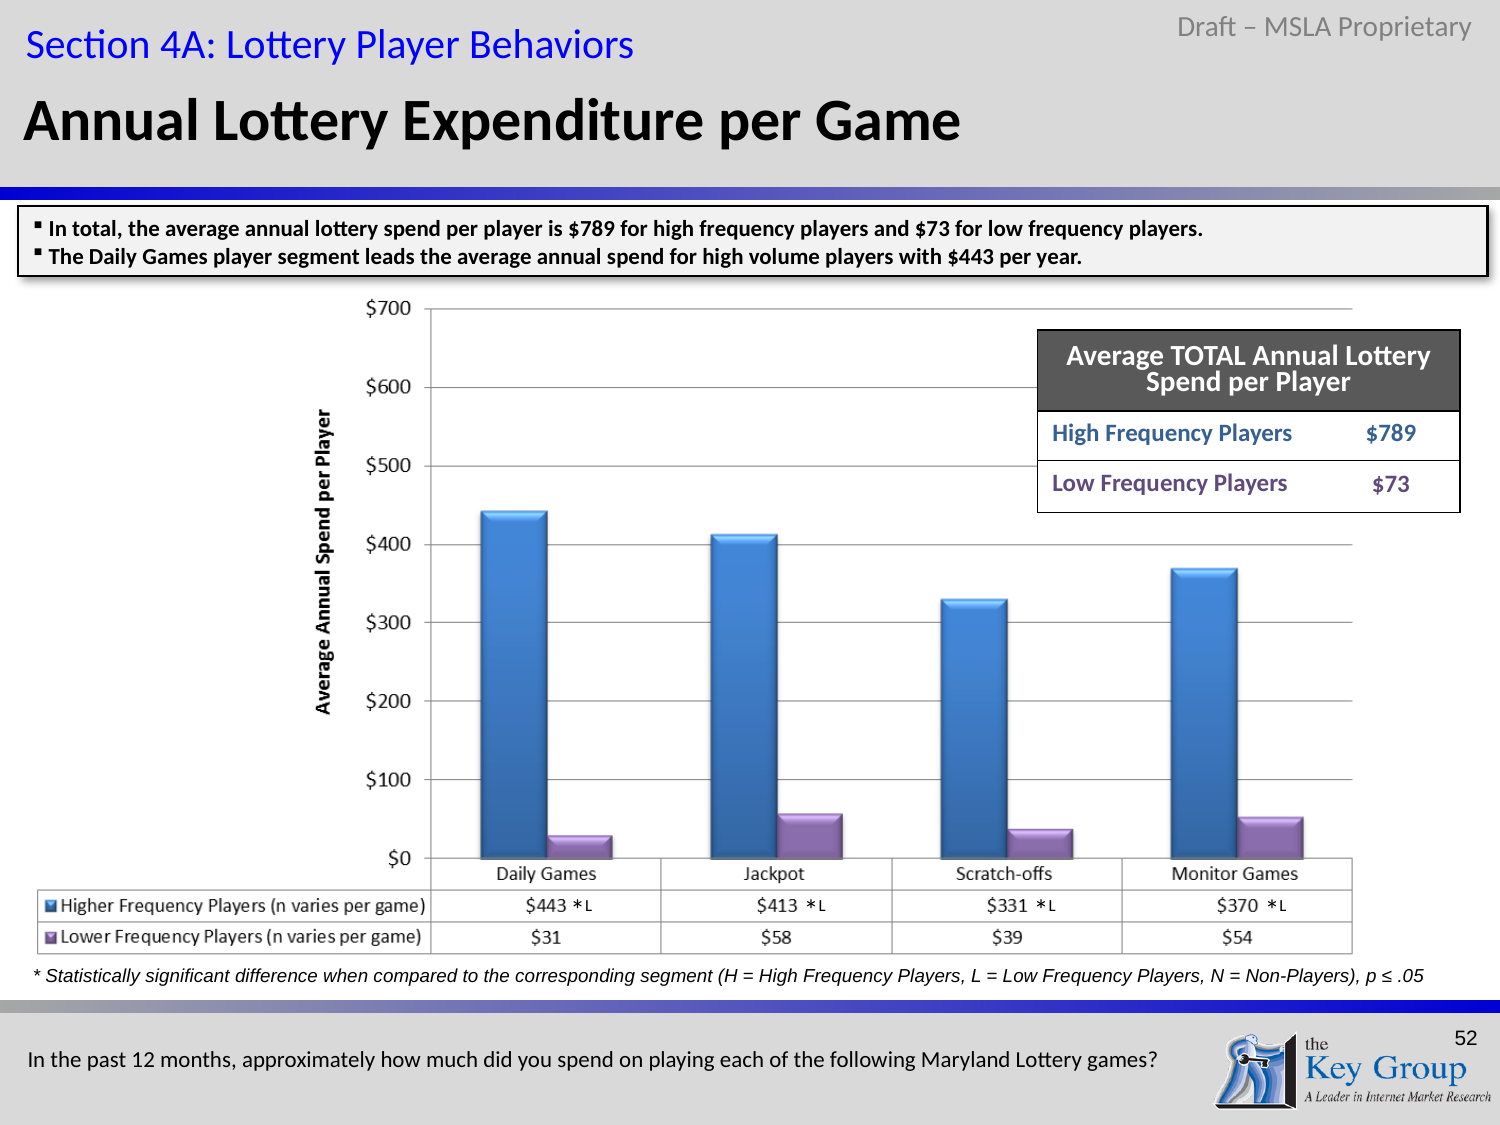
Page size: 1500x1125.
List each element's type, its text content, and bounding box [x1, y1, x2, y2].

table_cell $73 [1381, 461, 1459, 512]
table_cell 47% [920, 188, 925, 200]
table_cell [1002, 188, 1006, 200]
list In the past 12 months, approximately how much did you spend on playing each of the following Maryland Lottery games? [12, 1037, 1188, 1086]
table_cell $789 [1381, 412, 1459, 460]
text_box Draft – MSLA Proprietary [1162, 0, 1500, 50]
text_box In total, the average annual lottery spend per player is $789 for high frequency players and $73 for low frequency players. The Daily Games player segment leads the average annual spend for high volume players with $443 per year. [18, 206, 1488, 277]
list Annual Lottery Expenditure per Game [8, 72, 1500, 161]
list Section 4A: Lottery Player Behaviors [10, 9, 1500, 72]
picture [1212, 1017, 1500, 1111]
text_box * Statistically significant difference when compared to the corresponding segment (H = High Frequency Players, L = Low Frequency Players, N = Non-Players), p ≤ .05 [0, 956, 1438, 1016]
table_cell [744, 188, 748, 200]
table_header Average TOTAL Annual Lottery Spend per Player [1381, 331, 1459, 410]
picture [0, 284, 1377, 965]
